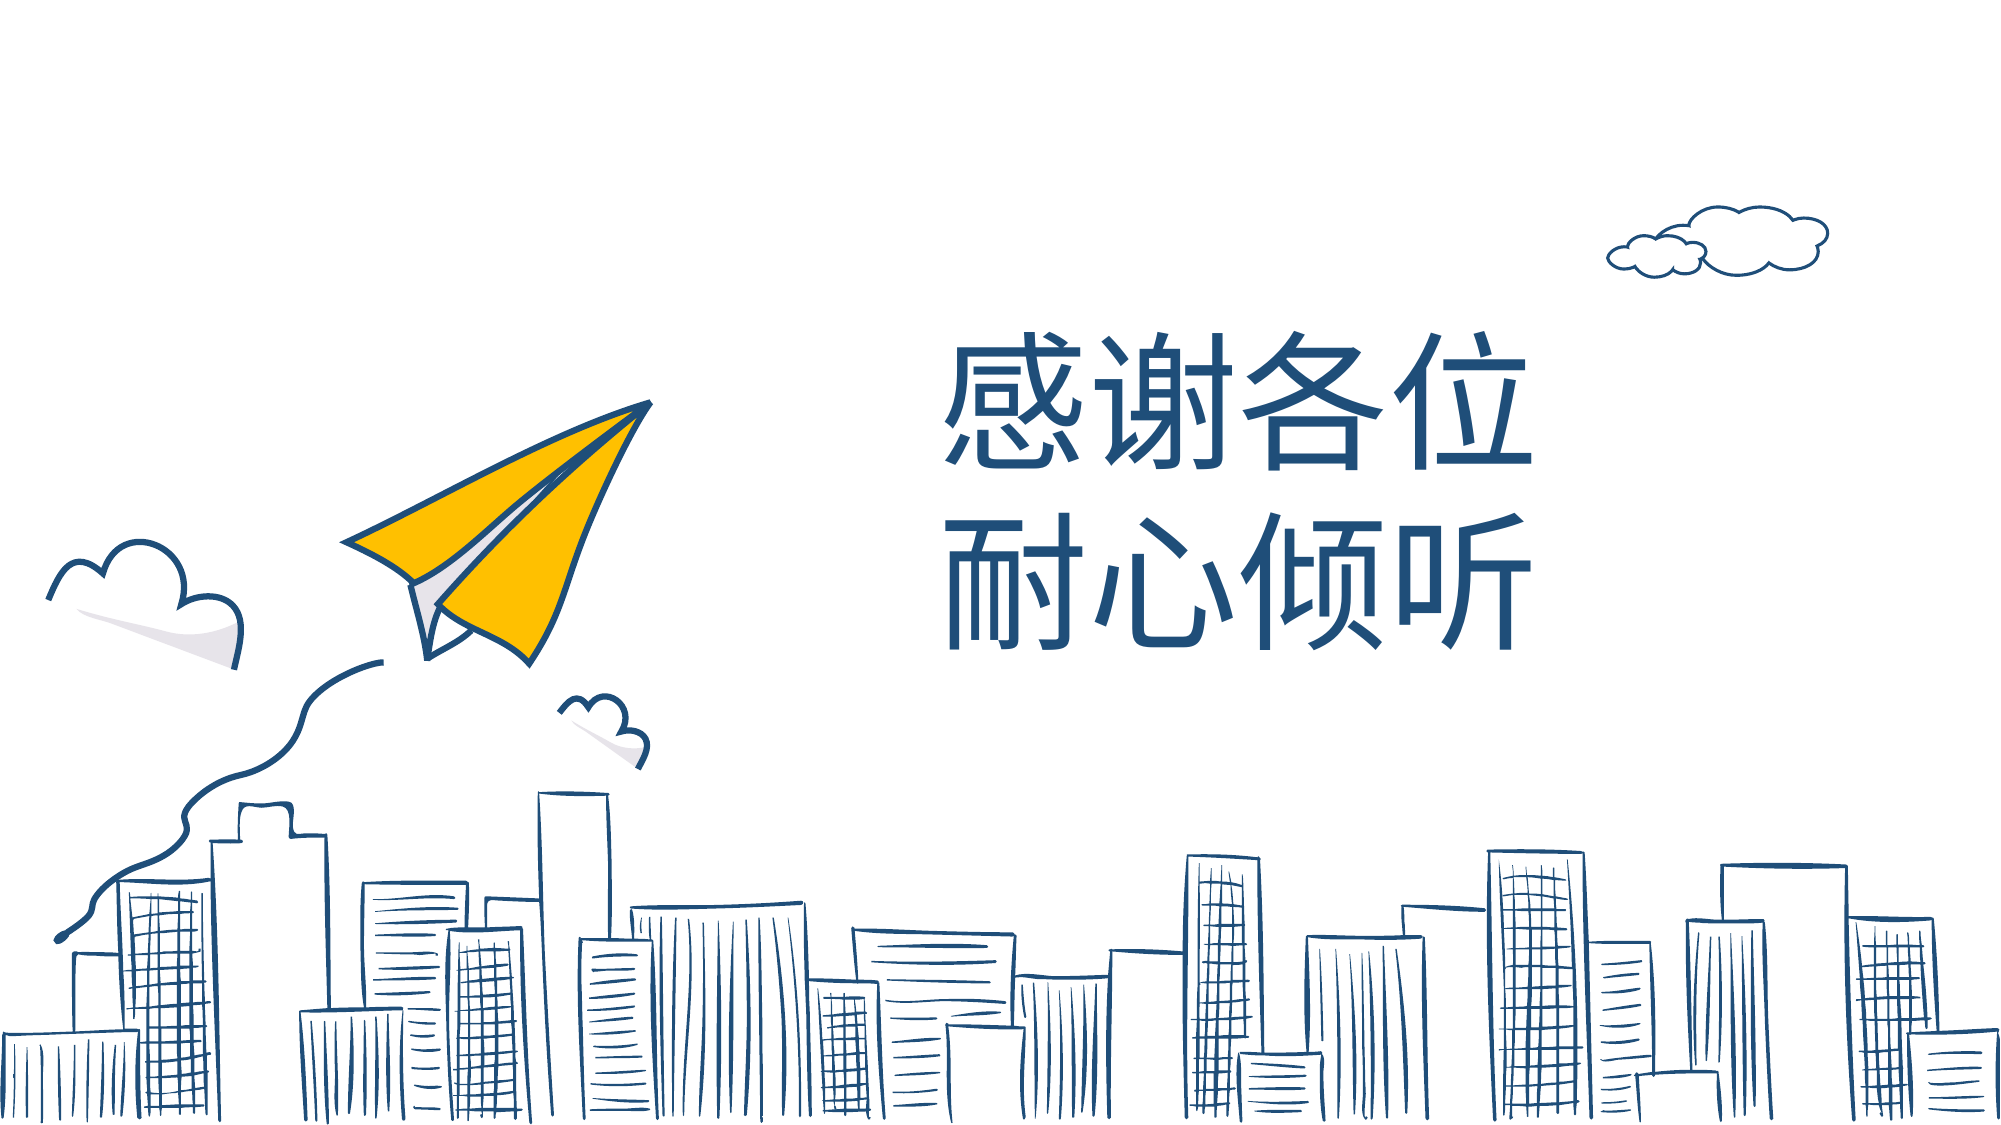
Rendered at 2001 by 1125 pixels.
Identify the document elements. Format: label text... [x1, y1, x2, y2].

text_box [562, 701, 660, 746]
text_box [1607, 206, 1828, 278]
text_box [0, 790, 2000, 1125]
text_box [57, 548, 256, 639]
text_box 感谢各位 耐心倾听 [923, 301, 1554, 677]
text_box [346, 402, 651, 664]
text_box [1, 775, 431, 790]
